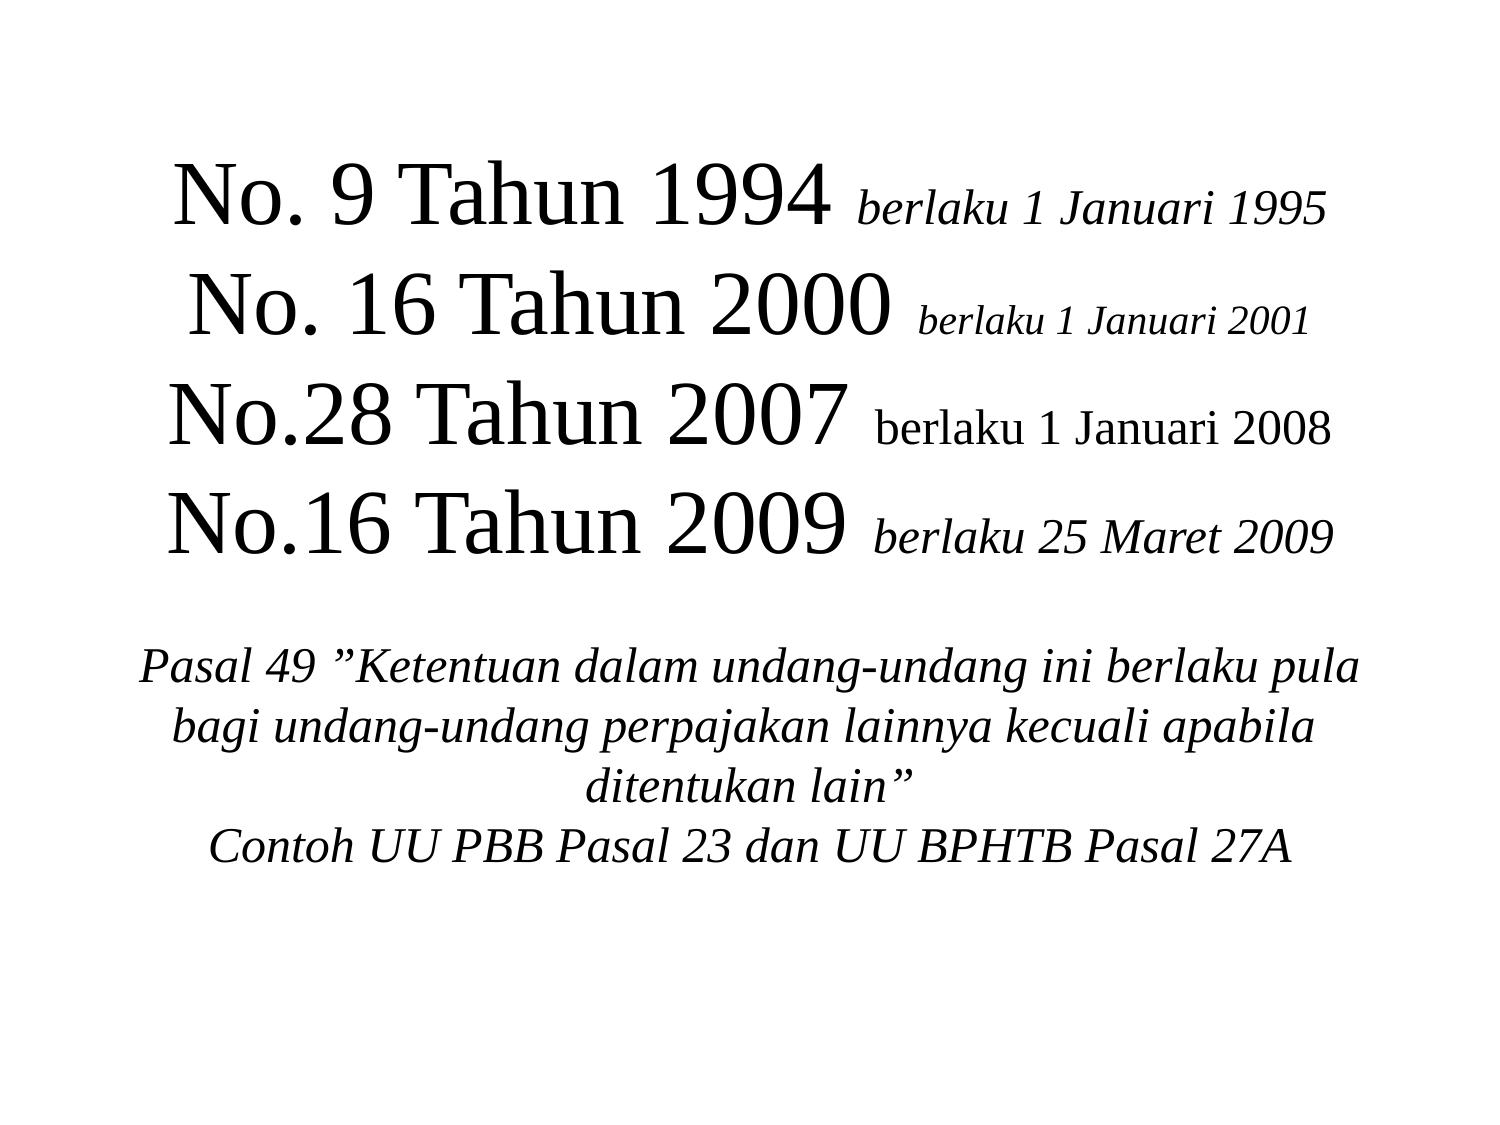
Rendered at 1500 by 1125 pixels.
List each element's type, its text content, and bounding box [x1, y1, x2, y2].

title No. 9 Tahun 1994 berlaku 1 Januari 1995 No. 16 Tahun 2000 berlaku 1 Januari 2001 No.28 Tahun 2007 berlaku 1 Januari 2008 No.16 Tahun 2009 berlaku 25 Maret 2009 Pasal 49 ”Ketentuan dalam undang-undang ini berlaku pula bagi undang-undang perpajakan lainnya kecuali apabila ditentukan lain” Contoh UU PBB Pasal 23 dan UU BPHTB Pasal 27A [112, 99, 1388, 906]
